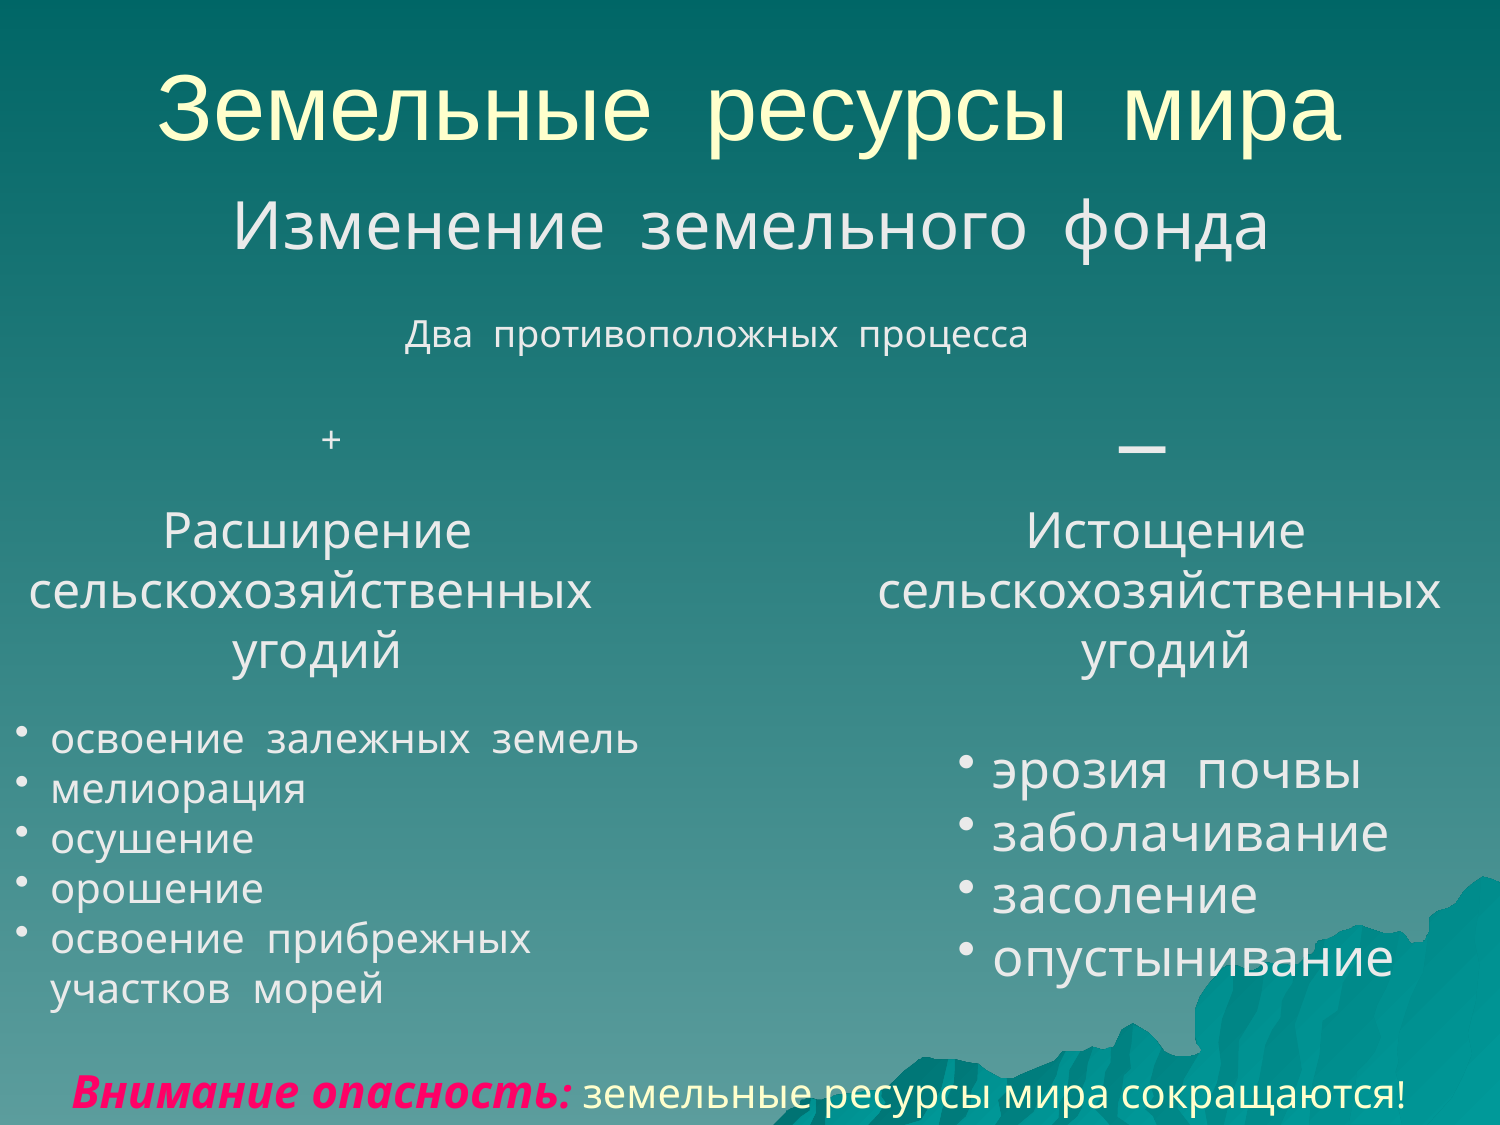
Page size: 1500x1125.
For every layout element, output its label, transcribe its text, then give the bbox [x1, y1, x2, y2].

text_box _ [1104, 326, 1201, 466]
text_box Расширение сельскохозяйственных угодий [0, 491, 635, 687]
list Изменение земельного фонда [76, 184, 1428, 280]
text_box Истощение сельскохозяйственных угодий [832, 491, 1500, 687]
text_box Два противоположных процесса [390, 302, 1045, 363]
text_box освоение залежных земель мелиорация осушение орошение освоение прибрежных участков морей [0, 704, 703, 1019]
title Земельные ресурсы мира [74, 45, 1426, 162]
text_box + [305, 408, 358, 469]
text_box эрозия почвы заболачивание засоление опустынивание [942, 729, 1411, 994]
text_box Внимание опасность: земельные ресурсы мира сокращаются! [56, 1055, 1421, 1125]
